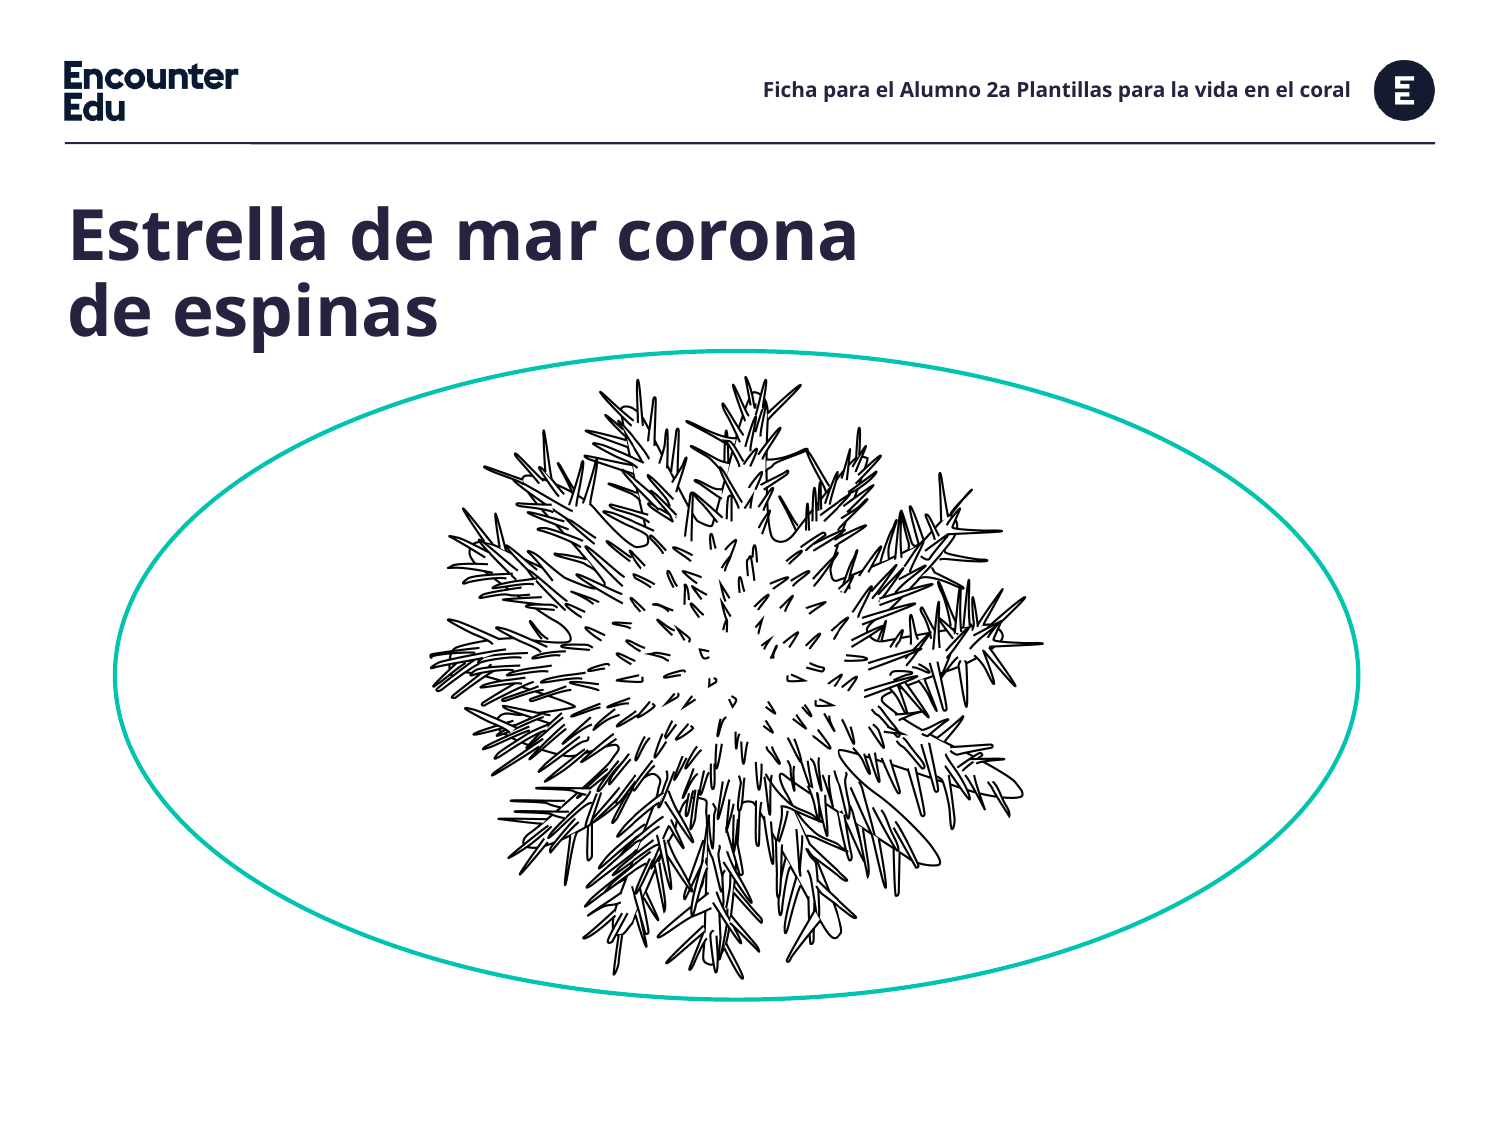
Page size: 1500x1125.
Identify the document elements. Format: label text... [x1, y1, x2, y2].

picture [60, 59, 243, 122]
text_box [114, 394, 429, 958]
list Estrella de mar corona de espinas [59, 191, 929, 394]
text_box [929, 366, 972, 375]
text_box [1045, 393, 1359, 957]
title Ficha para el Alumno 2a Plantillas para la vida en el coral [749, 67, 1359, 114]
text_box [529, 981, 945, 1000]
picture [429, 375, 1045, 981]
picture [1372, 58, 1436, 122]
